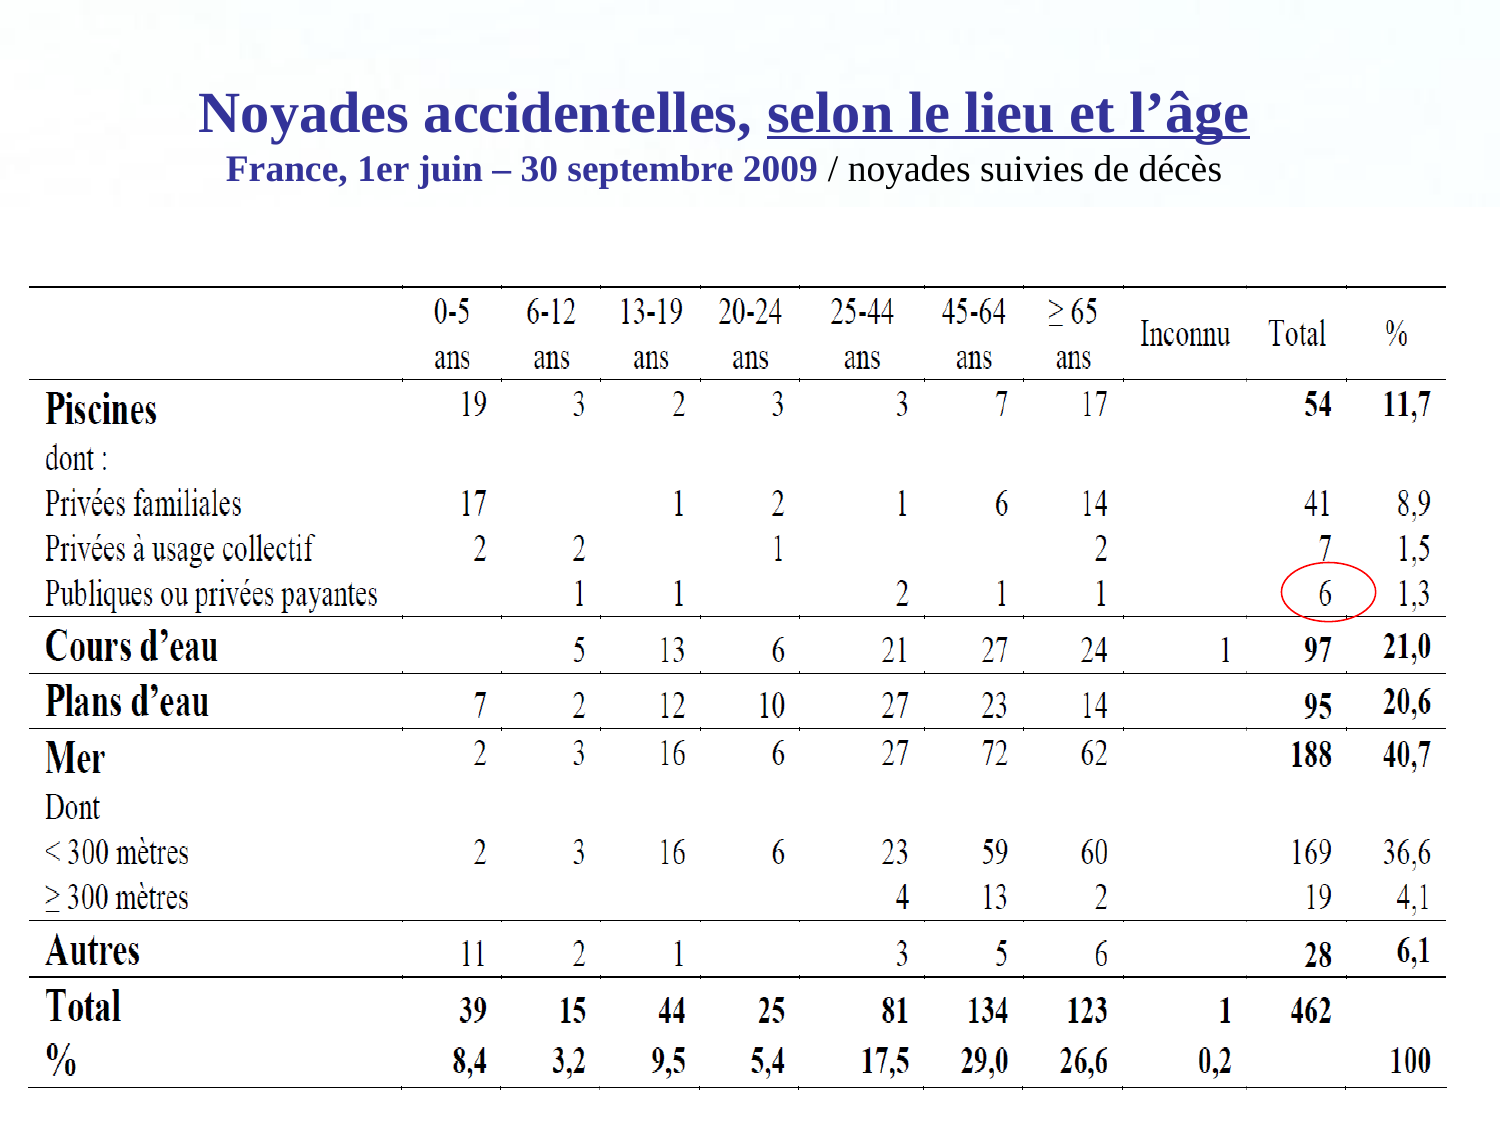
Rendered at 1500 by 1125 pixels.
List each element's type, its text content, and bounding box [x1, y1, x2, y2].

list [0, 207, 1500, 1125]
text_box Noyades accidentelles, selon le lieu et l’âge France, 1er juin – 30 septembre 2009 / noyades suivies de décès [100, 66, 1348, 197]
picture [0, 0, 1500, 207]
